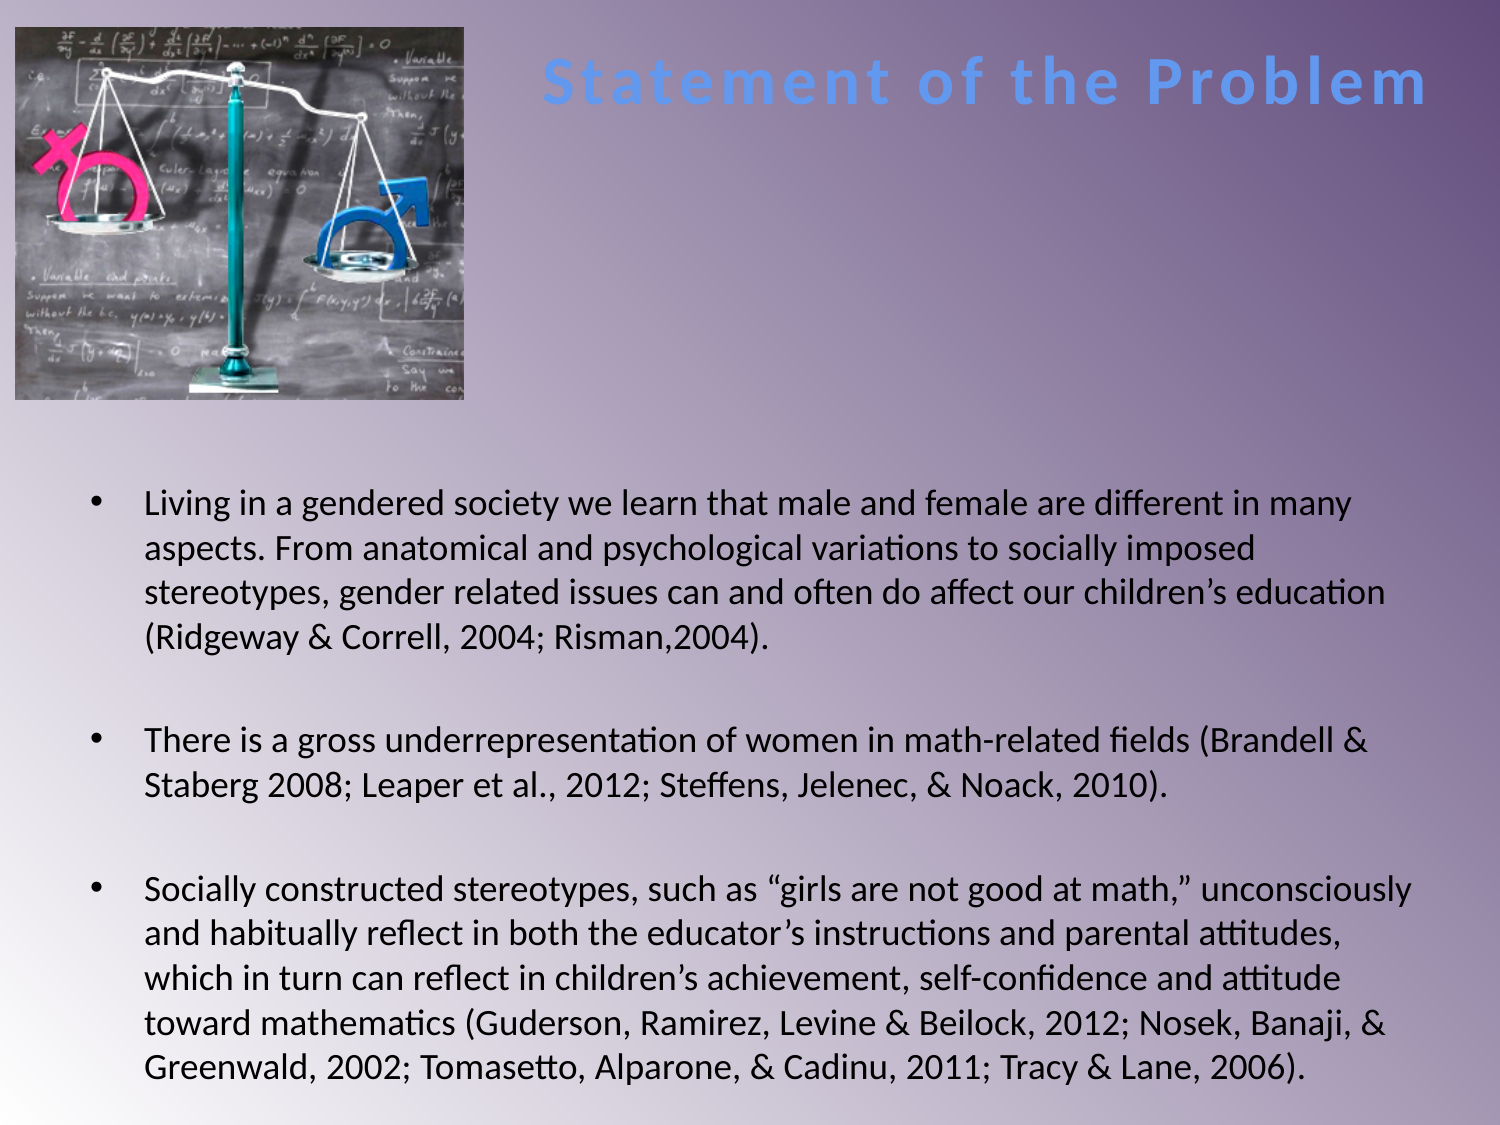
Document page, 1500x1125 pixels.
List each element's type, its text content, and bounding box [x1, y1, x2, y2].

title Statement of the Problem [467, 27, 1500, 126]
picture [15, 27, 464, 400]
list Living in a gendered society we learn that male and female are different in many aspects. From anatomical and psychological variations to socially imposed stereotypes, gender related issues can and often do affect our children’s education (Ridgeway & Correll, 2004; Risman,2004). There is a gross underrepresentation of women in math-related fields (Brandell & Staberg 2008; Leaper et al., 2012; Steffens, Jelenec, & Noack, 2010). Socially constructed stereotypes, such as “girls are not good at math,” unconsciously and habitually reflect in both the educator’s instructions and parental attitudes, which in turn can reflect in children’s achievement, self-confidence and attitude toward mathematics (Guderson, Ramirez, Levine & Beilock, 2012; Nosek, Banaji, & Greenwald, 2002; Tomasetto, Alparone, & Cadinu, 2011; Tracy & Lane, 2006). [75, 470, 1445, 1103]
